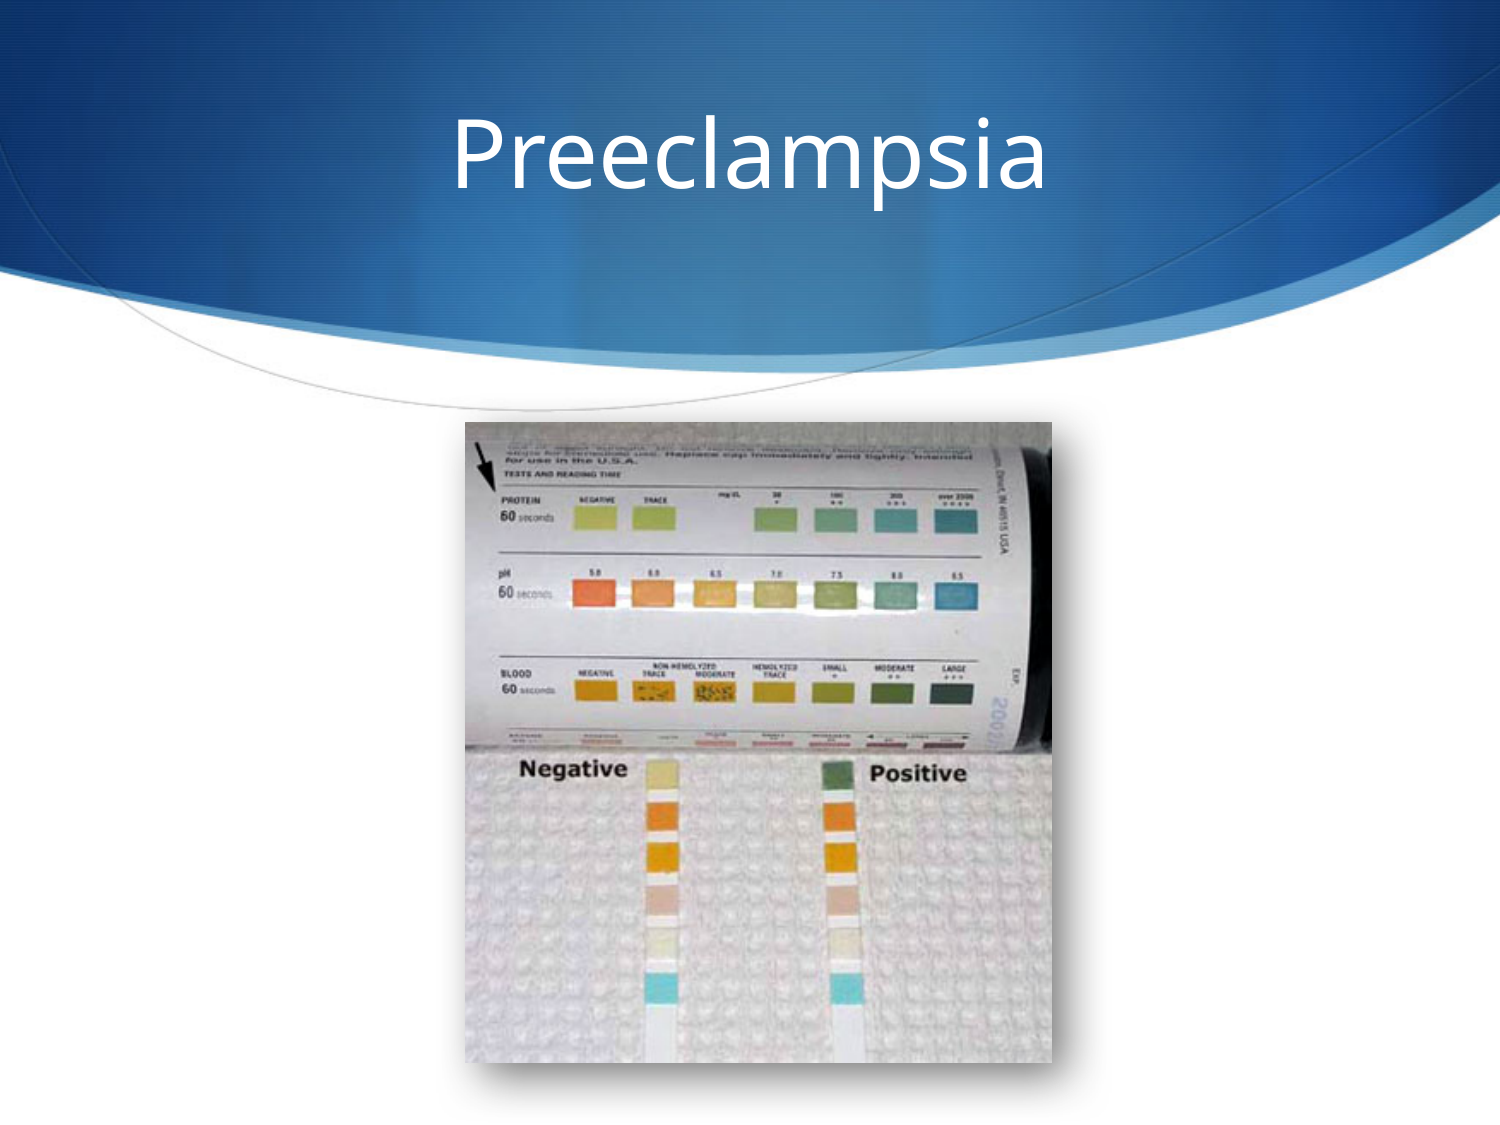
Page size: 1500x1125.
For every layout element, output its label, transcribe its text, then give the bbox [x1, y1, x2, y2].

picture [0, 0, 1500, 1125]
title Preeclampsia [75, 56, 1425, 245]
